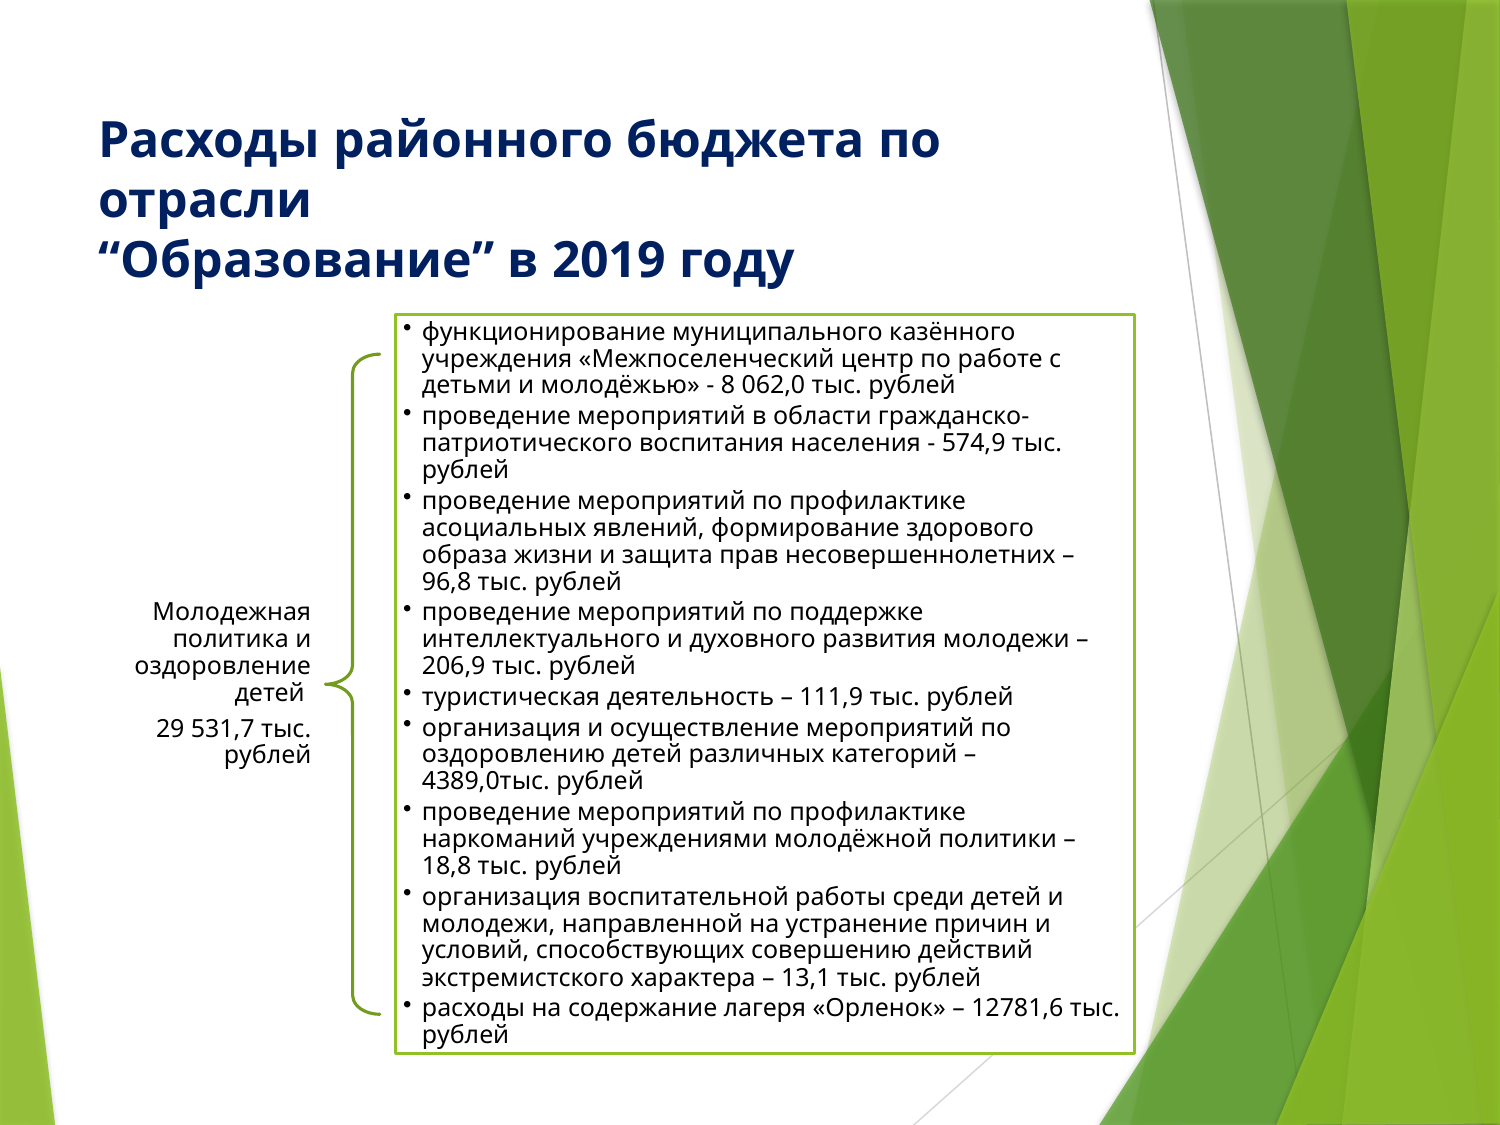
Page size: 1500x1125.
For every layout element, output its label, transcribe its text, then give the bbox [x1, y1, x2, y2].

title Расходы районного бюджета по отрасли “Образование” в 2019 году [83, 99, 1142, 313]
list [52, 313, 1142, 1055]
